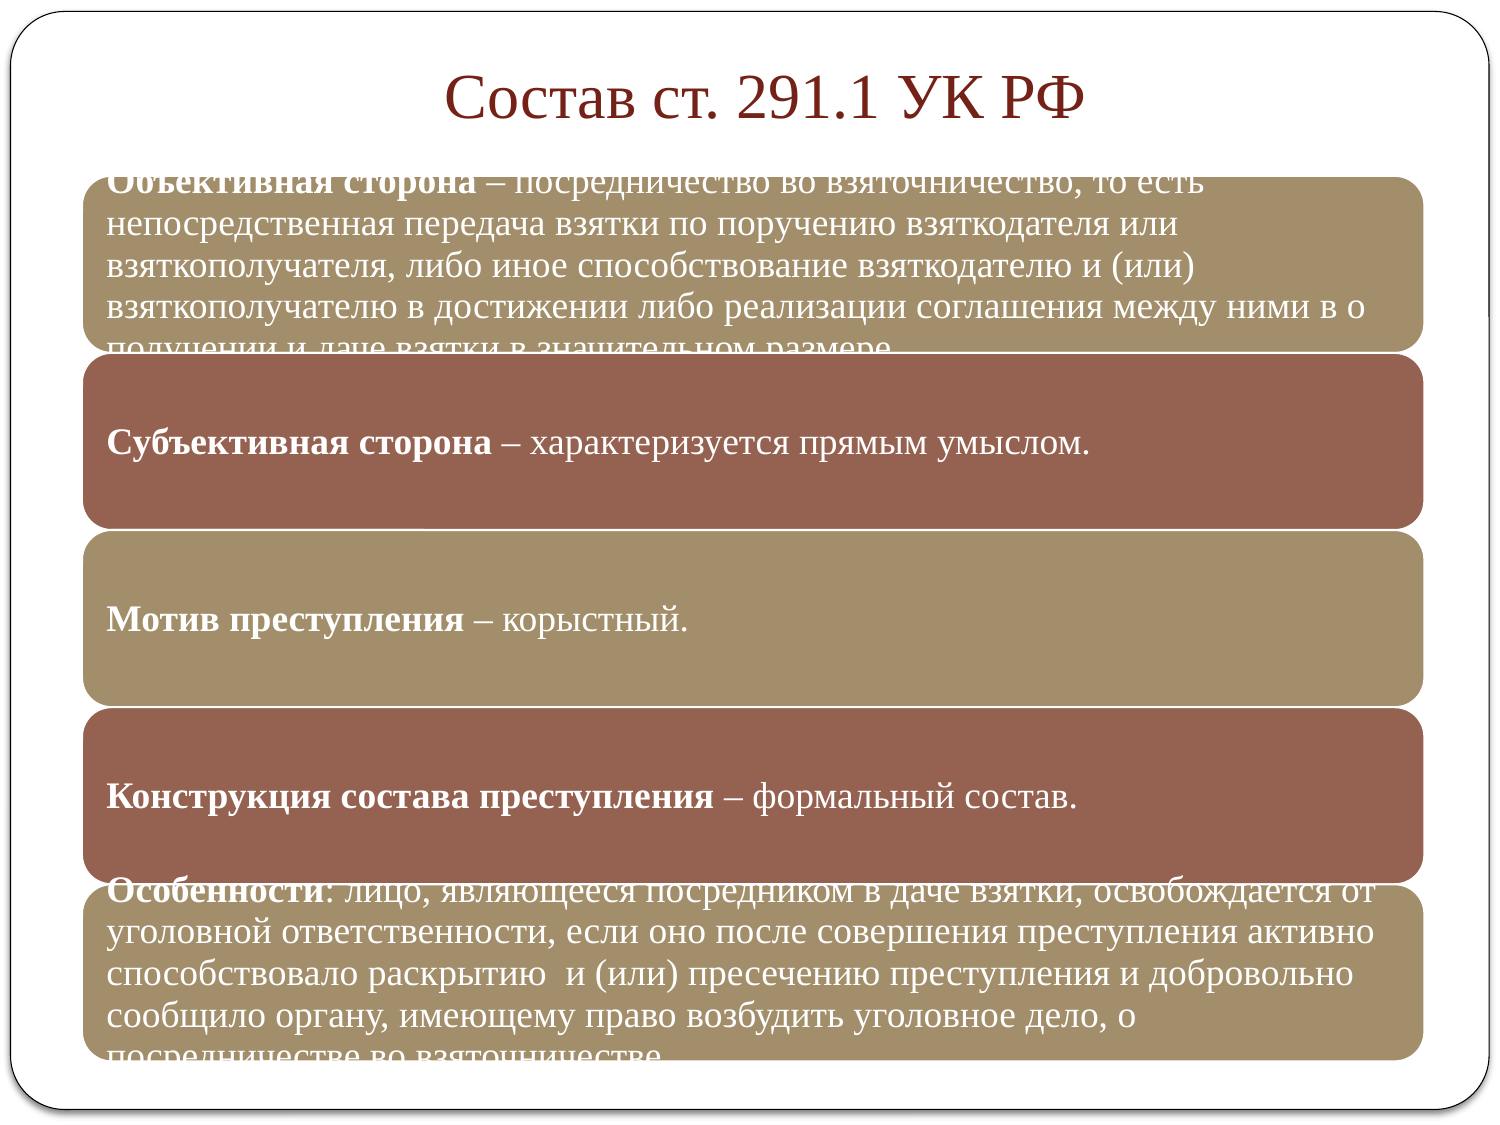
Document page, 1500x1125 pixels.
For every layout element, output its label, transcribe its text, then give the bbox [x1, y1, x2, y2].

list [81, 175, 1425, 1062]
title Состав ст. 291.1 УК РФ [93, 46, 1437, 147]
